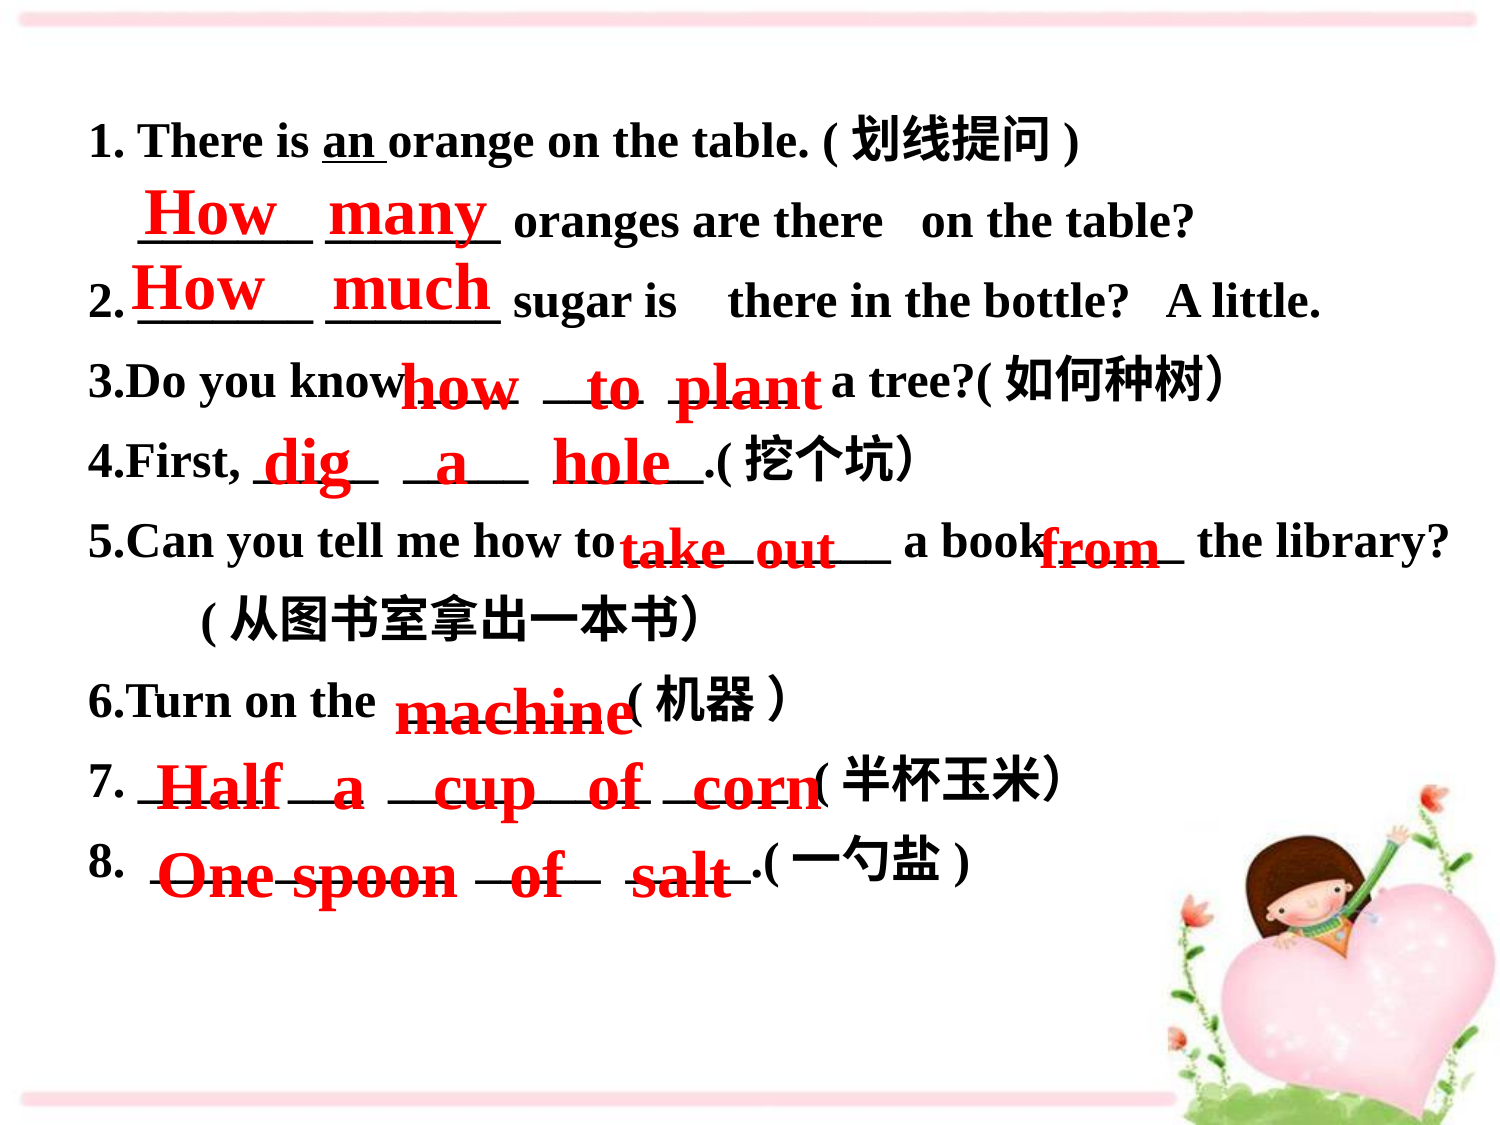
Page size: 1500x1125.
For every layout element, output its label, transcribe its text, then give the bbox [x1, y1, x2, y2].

picture [0, 0, 1500, 1125]
text_box Half a cup of corn [99, 724, 850, 835]
text_box How much [74, 224, 642, 335]
text_box machine [337, 649, 675, 724]
text_box how to plant [324, 324, 892, 435]
text_box How many [87, 149, 623, 224]
text_box One spoon of salt [99, 812, 775, 922]
list 1. There is an orange on the table. (划线提问) _______ _______ oranges are there on the table? 2. _______ _______ sugar is there in the bottle? A little. 3.Do you know ____ ____ _____ a tree?(如何种树） 4.First, _____ _____ ______.(挖个坑） 5.Can you tell me how to _____ _____ a book _____ the library? (从图书室拿出一本书） 6.Turn on the ________ (机器 ） 7. _____ ___ _____ _____ _____. (半杯玉米） 8. ____ _______ _____ _____.(一勺盐) [72, 99, 1500, 967]
text_box take out from [600, 500, 1238, 590]
text_box dig a hole [187, 399, 755, 510]
